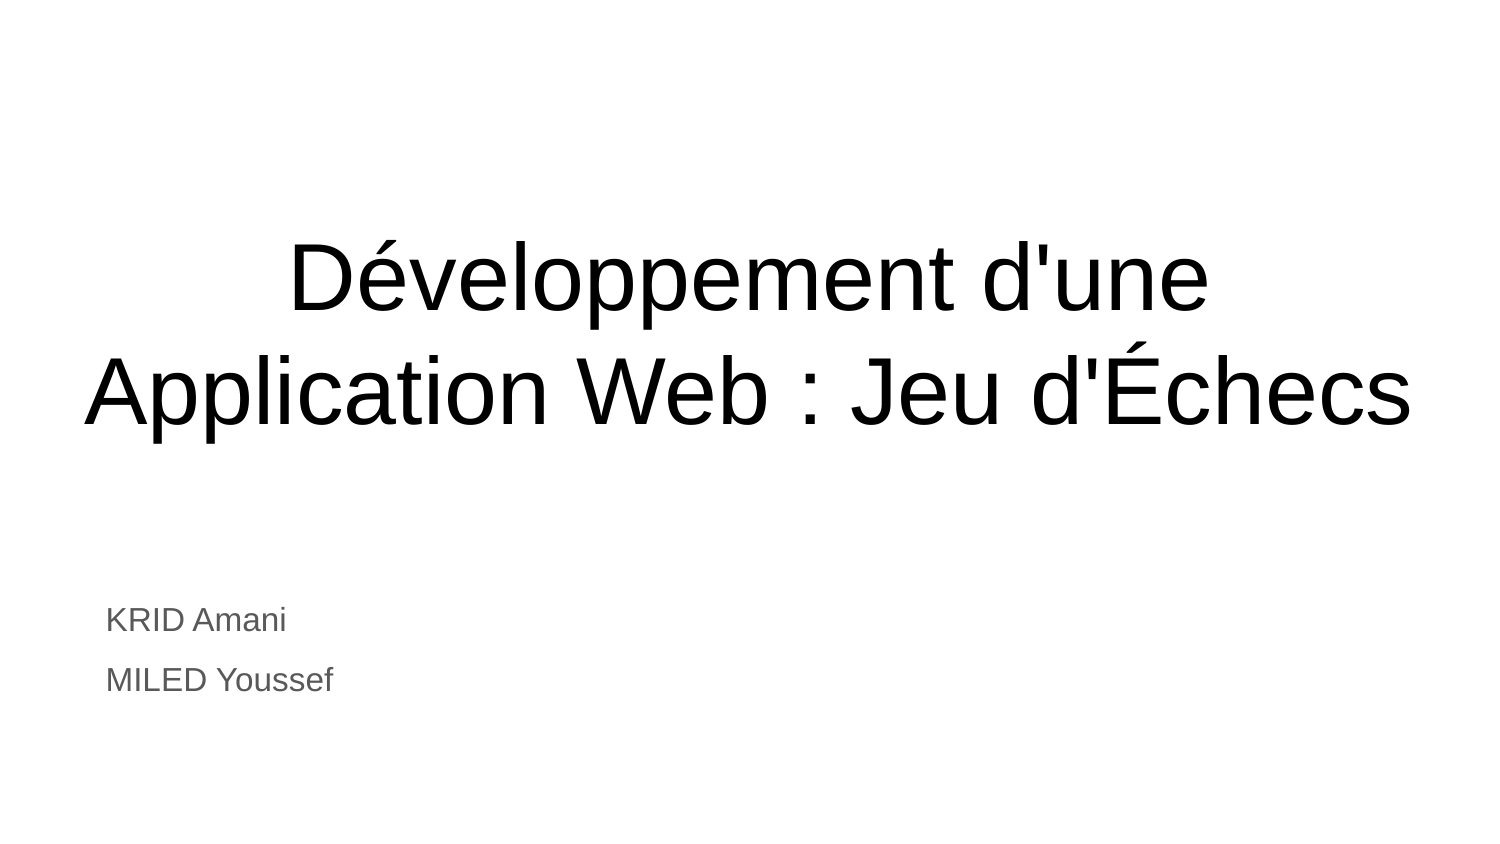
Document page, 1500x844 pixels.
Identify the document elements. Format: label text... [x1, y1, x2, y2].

title Développement d'une Application Web : Jeu d'Échecs [51, 122, 1449, 459]
text_box KRID Amani MILED Youssef [90, 562, 636, 713]
